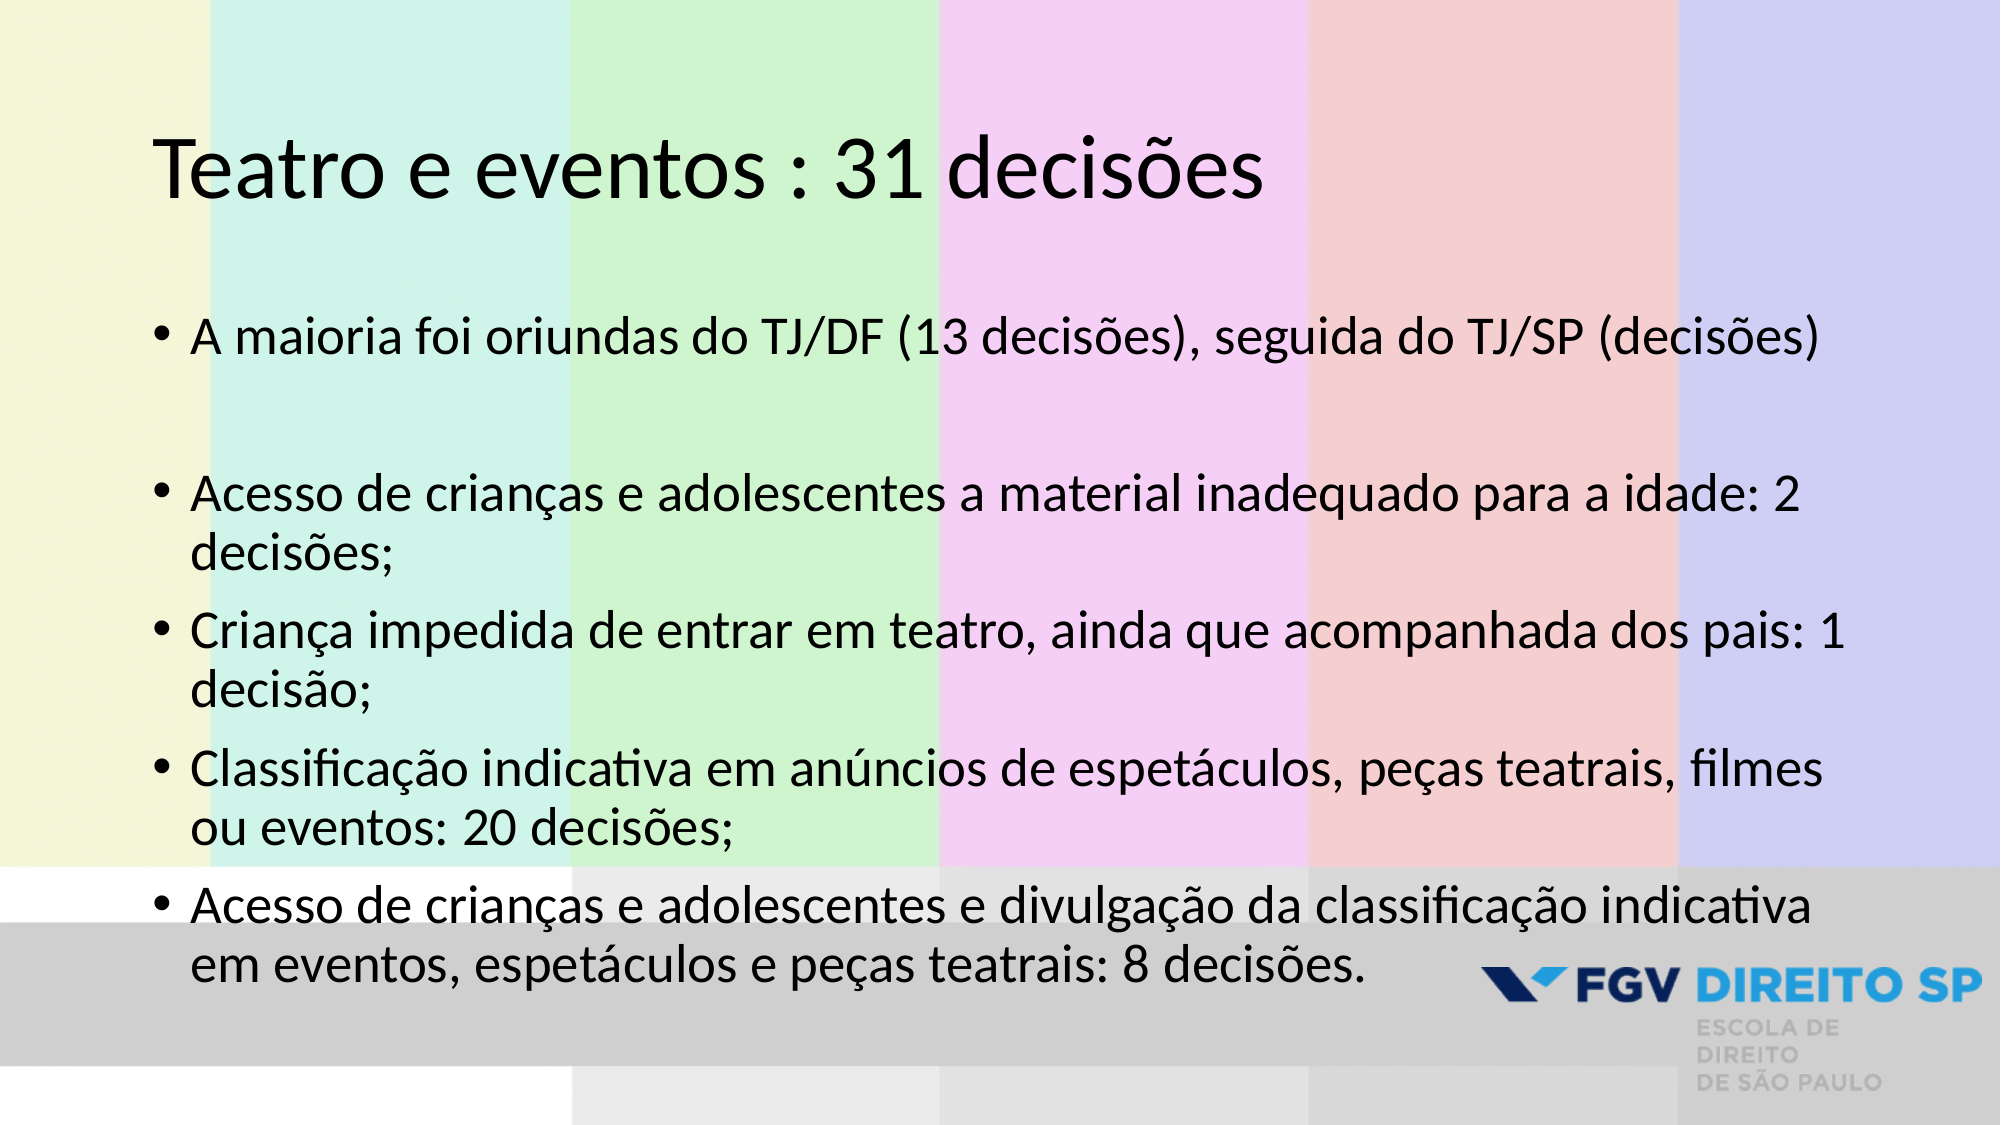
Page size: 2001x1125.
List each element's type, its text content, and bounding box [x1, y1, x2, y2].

title Teatro e eventos : 31 decisões [137, 59, 1863, 278]
list A maioria foi oriundas do TJ/DF (13 decisões), seguida do TJ/SP (decisões) Acesso de crianças e adolescentes a material inadequado para a idade: 2 decisões; Criança impedida de entrar em teatro, ainda que acompanhada dos pais: 1 decisão; Classificação indicativa em anúncios de espetáculos, peças teatrais, filmes ou eventos: 20 decisões; Acesso de crianças e adolescentes e divulgação da classificação indicativa em eventos, espetáculos e peças teatrais: 8 decisões. [137, 299, 1863, 1014]
picture [1481, 967, 1982, 1091]
